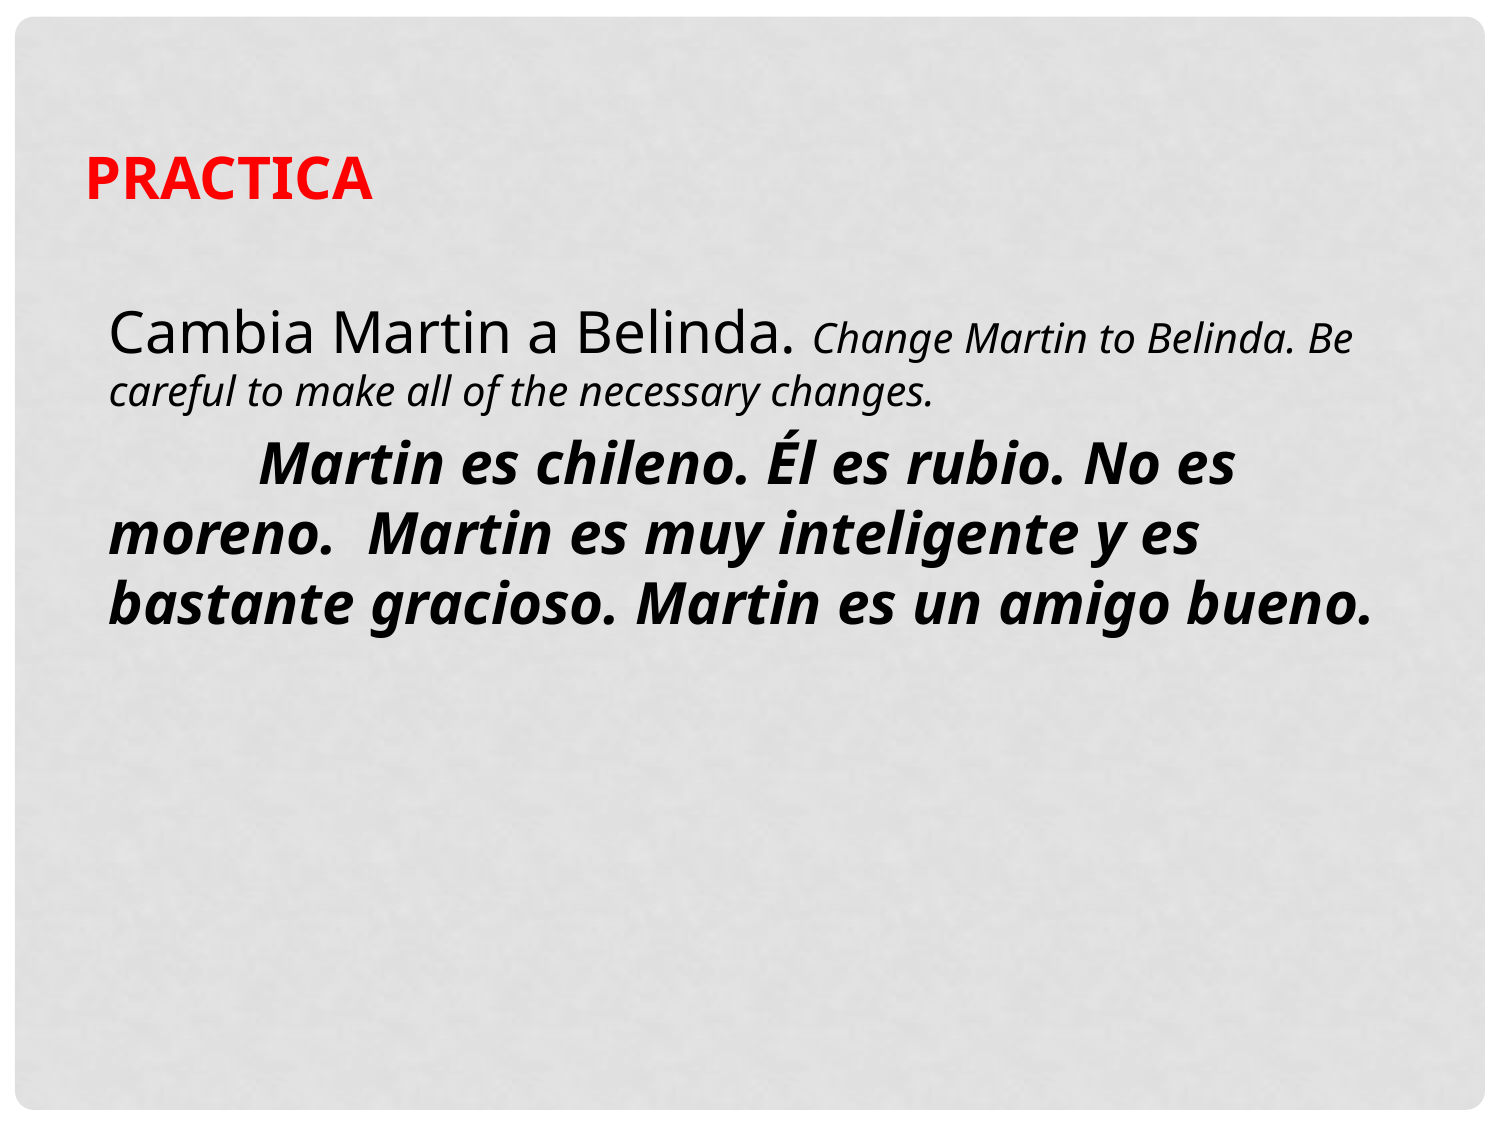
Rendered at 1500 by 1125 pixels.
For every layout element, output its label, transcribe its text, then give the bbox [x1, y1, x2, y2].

text_box Practica [69, 62, 1425, 221]
text_box Cambia Martin a Belinda. Change Martin to Belinda. Be careful to make all of the necessary changes. Martin es chileno. Él es rubio. No es moreno. Martin es muy inteligente y es bastante gracioso. Martin es un amigo bueno. [74, 287, 1425, 1005]
